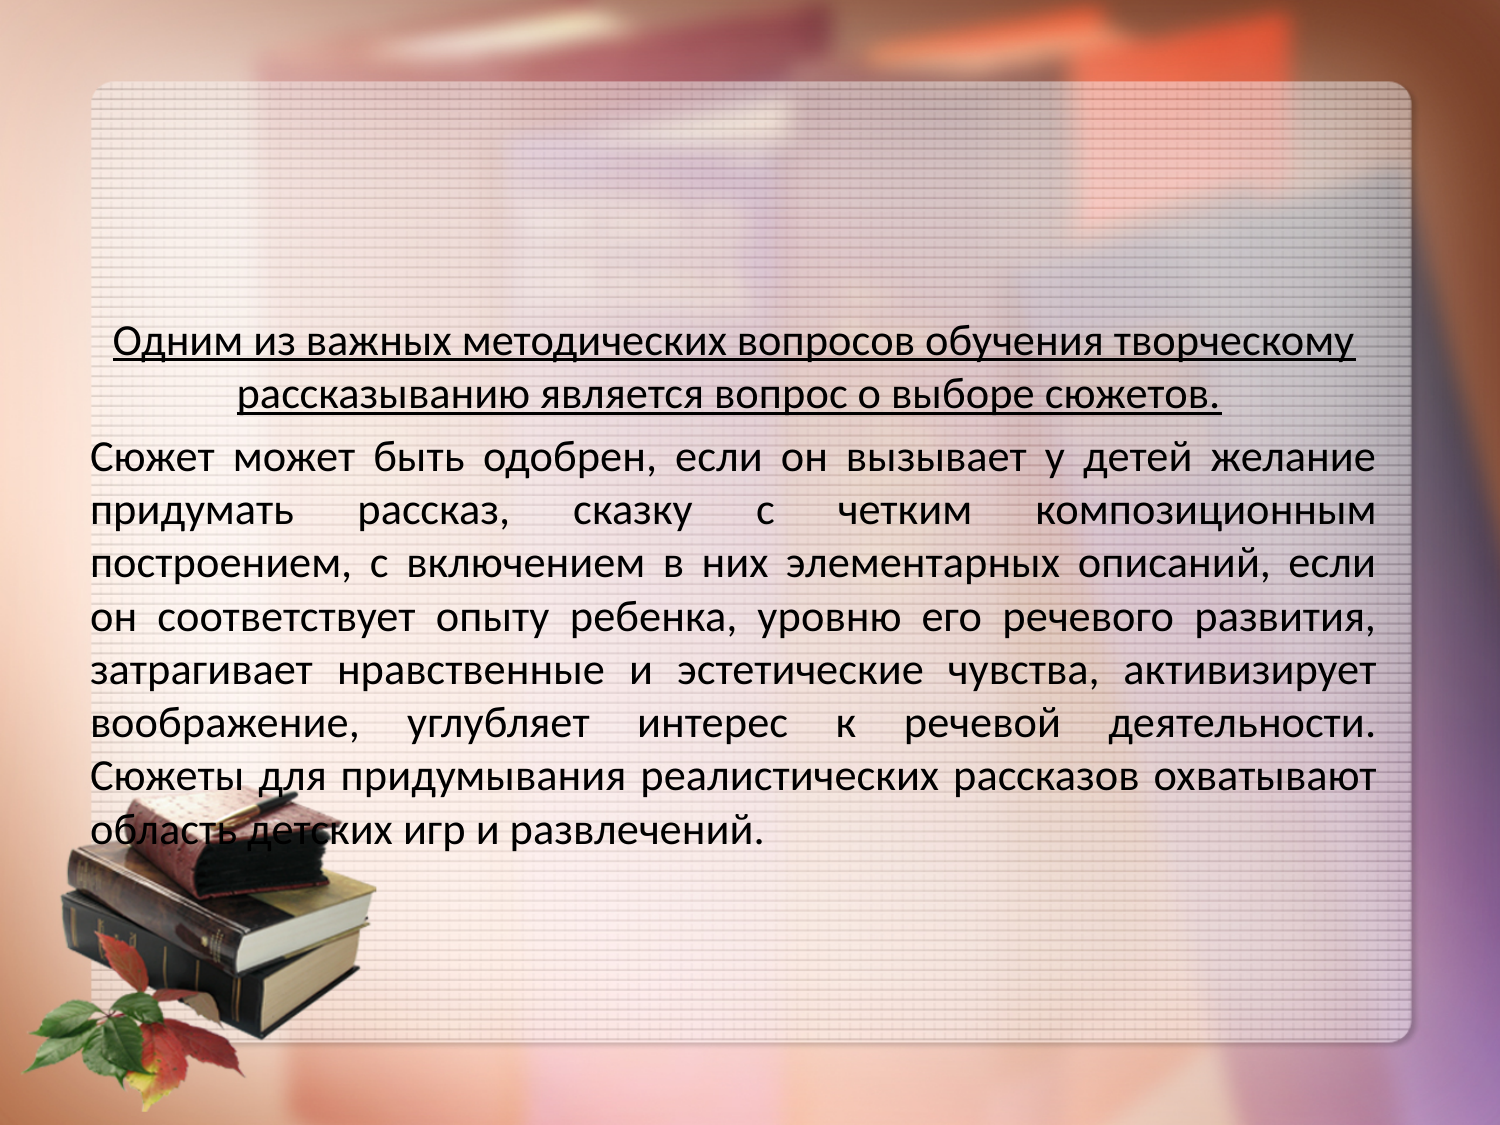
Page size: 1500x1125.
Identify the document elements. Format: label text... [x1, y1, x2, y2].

picture [0, 0, 1500, 1125]
list Одним из важных методических вопросов обучения творческому рассказыванию является вопрос о выборе сюжетов. Сюжет может быть одобрен, если он вызывает у детей желание придумать рассказ, сказку с четким композиционным построением, с включением в них элементарных описаний, если он соответствует опыту ребенка, уровню его речевого развития, затрагивает нравственные и эстетические чувства, активизирует воображение, углубляет интерес к речевой деятельности. Сюжеты для придумывания реалистических рассказов охватывают область детских игр и развлечений. [75, 87, 1394, 1050]
